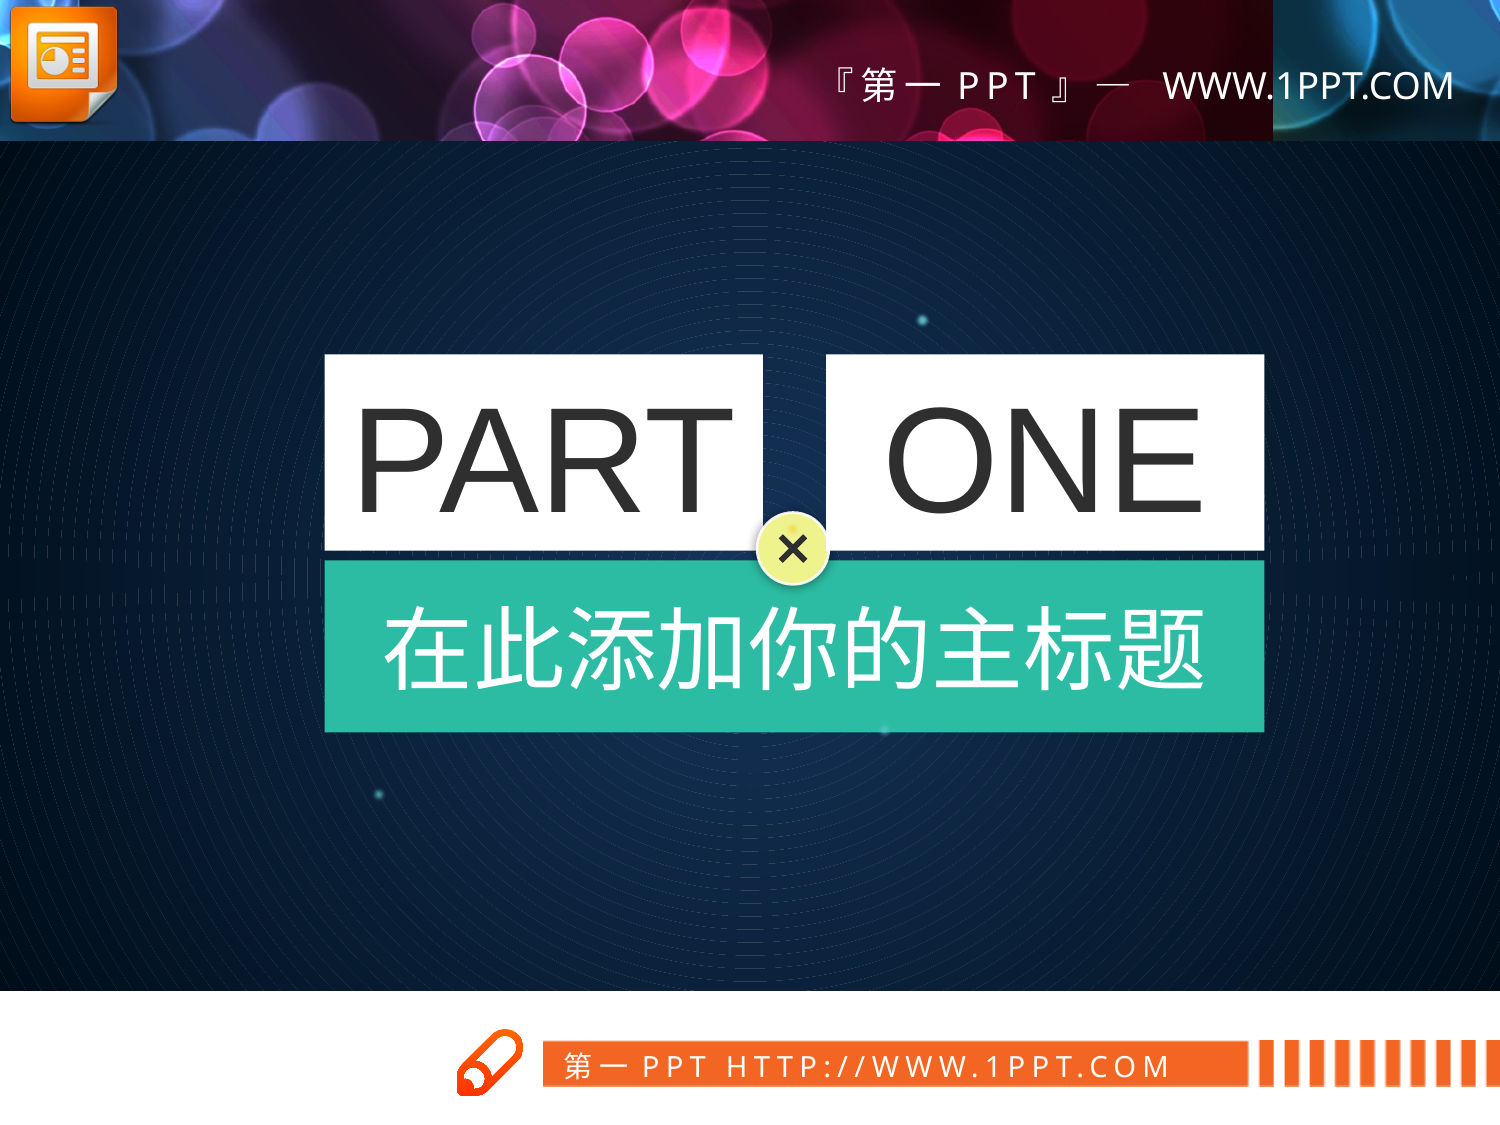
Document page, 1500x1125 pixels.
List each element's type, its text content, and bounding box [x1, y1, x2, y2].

text_box ONE [826, 354, 1265, 551]
text_box PART [324, 354, 763, 551]
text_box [756, 512, 830, 585]
picture [0, 0, 1500, 141]
picture [543, 1040, 1500, 1087]
text_box 在此添加你的主标题 [324, 560, 1265, 733]
